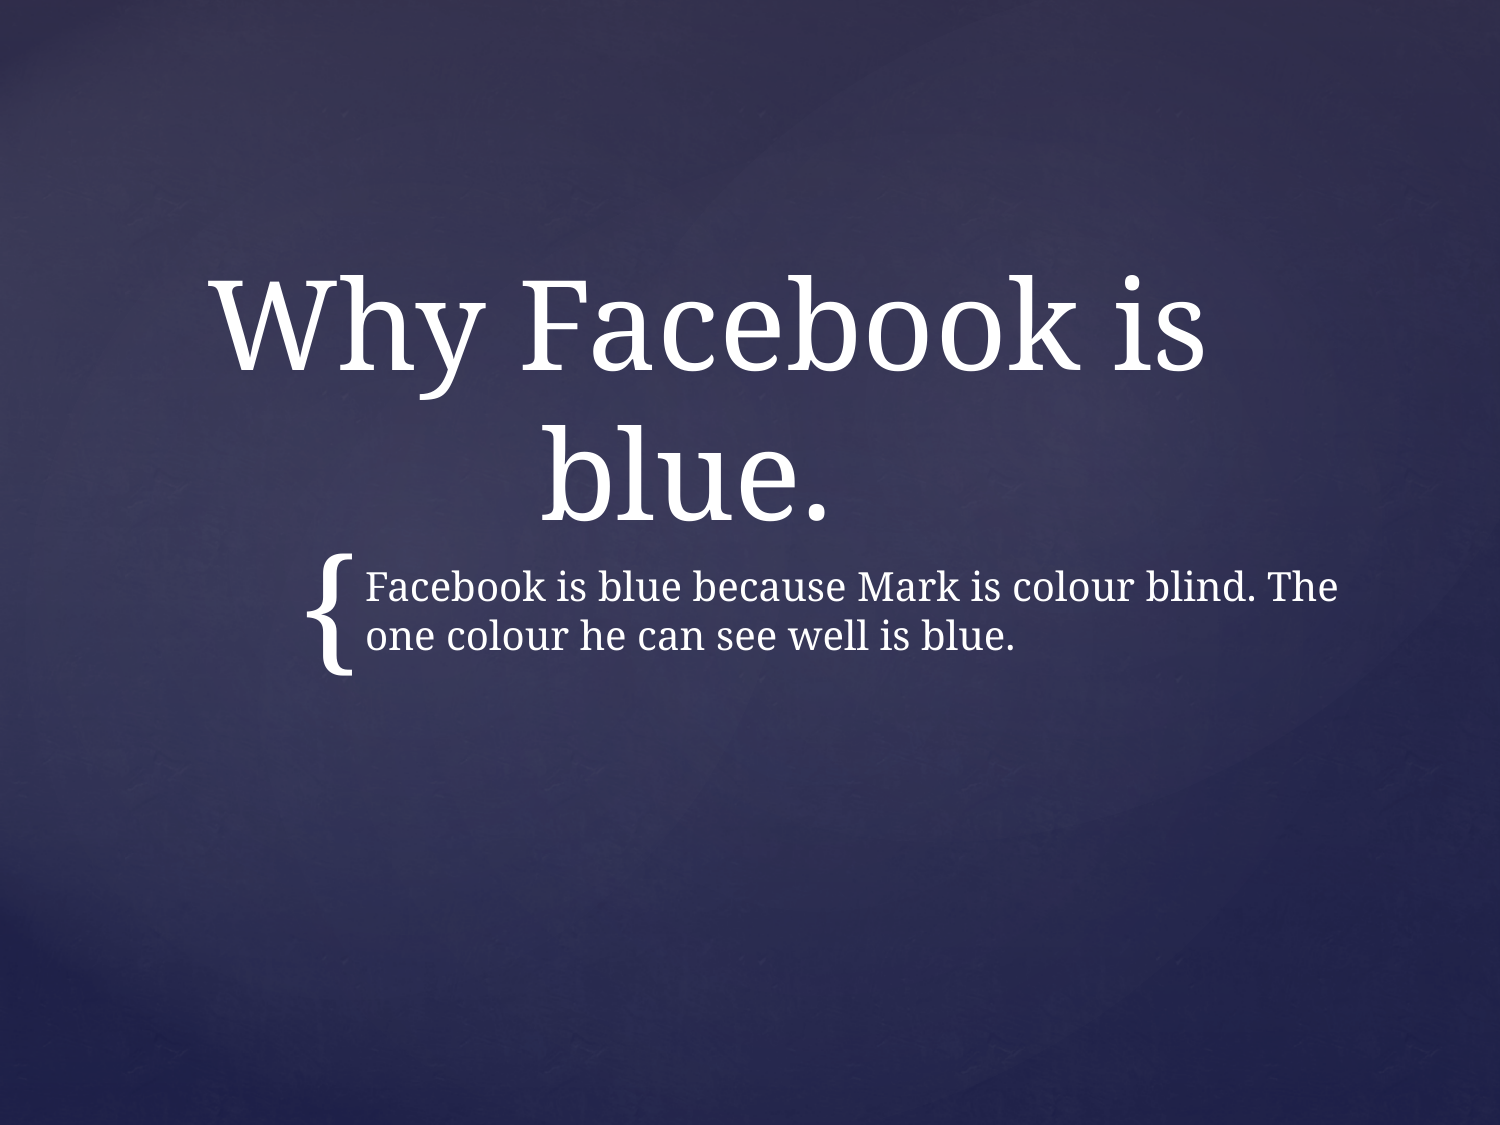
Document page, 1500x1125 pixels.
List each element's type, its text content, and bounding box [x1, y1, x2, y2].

subtitle Facebook is blue because Mark is colour blind. The one colour he can see well is blue. [350, 553, 1363, 667]
title Why Facebook is blue. [127, 200, 1365, 554]
